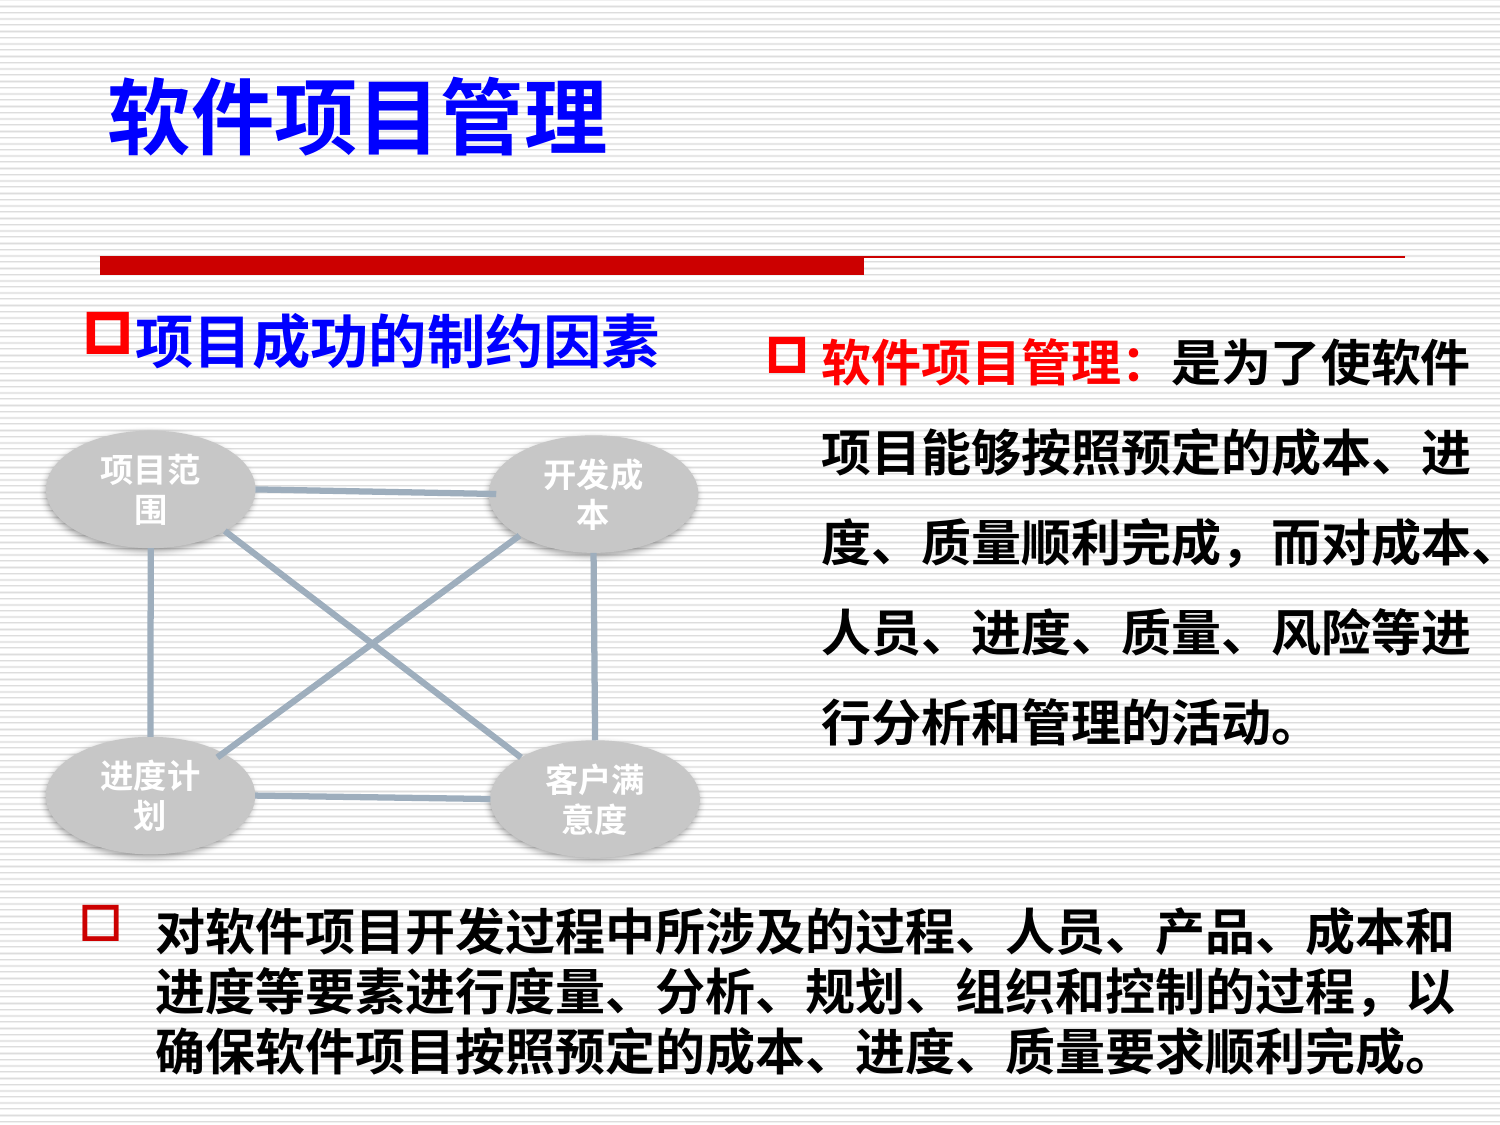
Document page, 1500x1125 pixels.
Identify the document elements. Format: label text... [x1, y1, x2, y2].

title 软件项目管理 [92, 60, 1443, 173]
text_box 客户满意度 [489, 739, 701, 859]
text_box 项目范围 [45, 429, 257, 549]
text_box 进度计划 [45, 736, 256, 856]
picture [0, 0, 1500, 1125]
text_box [217, 535, 520, 758]
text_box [255, 489, 497, 495]
text_box 软件项目管理：是为了使软件项目能够按照预定的成本、进度、质量顺利完成，而对成本、人员、进度、质量、风险等进行分析和管理的活动。 [749, 294, 1500, 759]
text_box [254, 795, 491, 800]
text_box 项目成功的制约因素 [67, 298, 675, 383]
text_box 开发成本 [488, 434, 700, 554]
text_box 对软件项目开发过程中所涉及的过程、人员、产品、成本和进度等要素进行度量、分析、规划、组织和控制的过程，以确保软件项目按照预定的成本、进度、质量要求顺利完成。 [63, 892, 1500, 1125]
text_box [224, 530, 522, 537]
